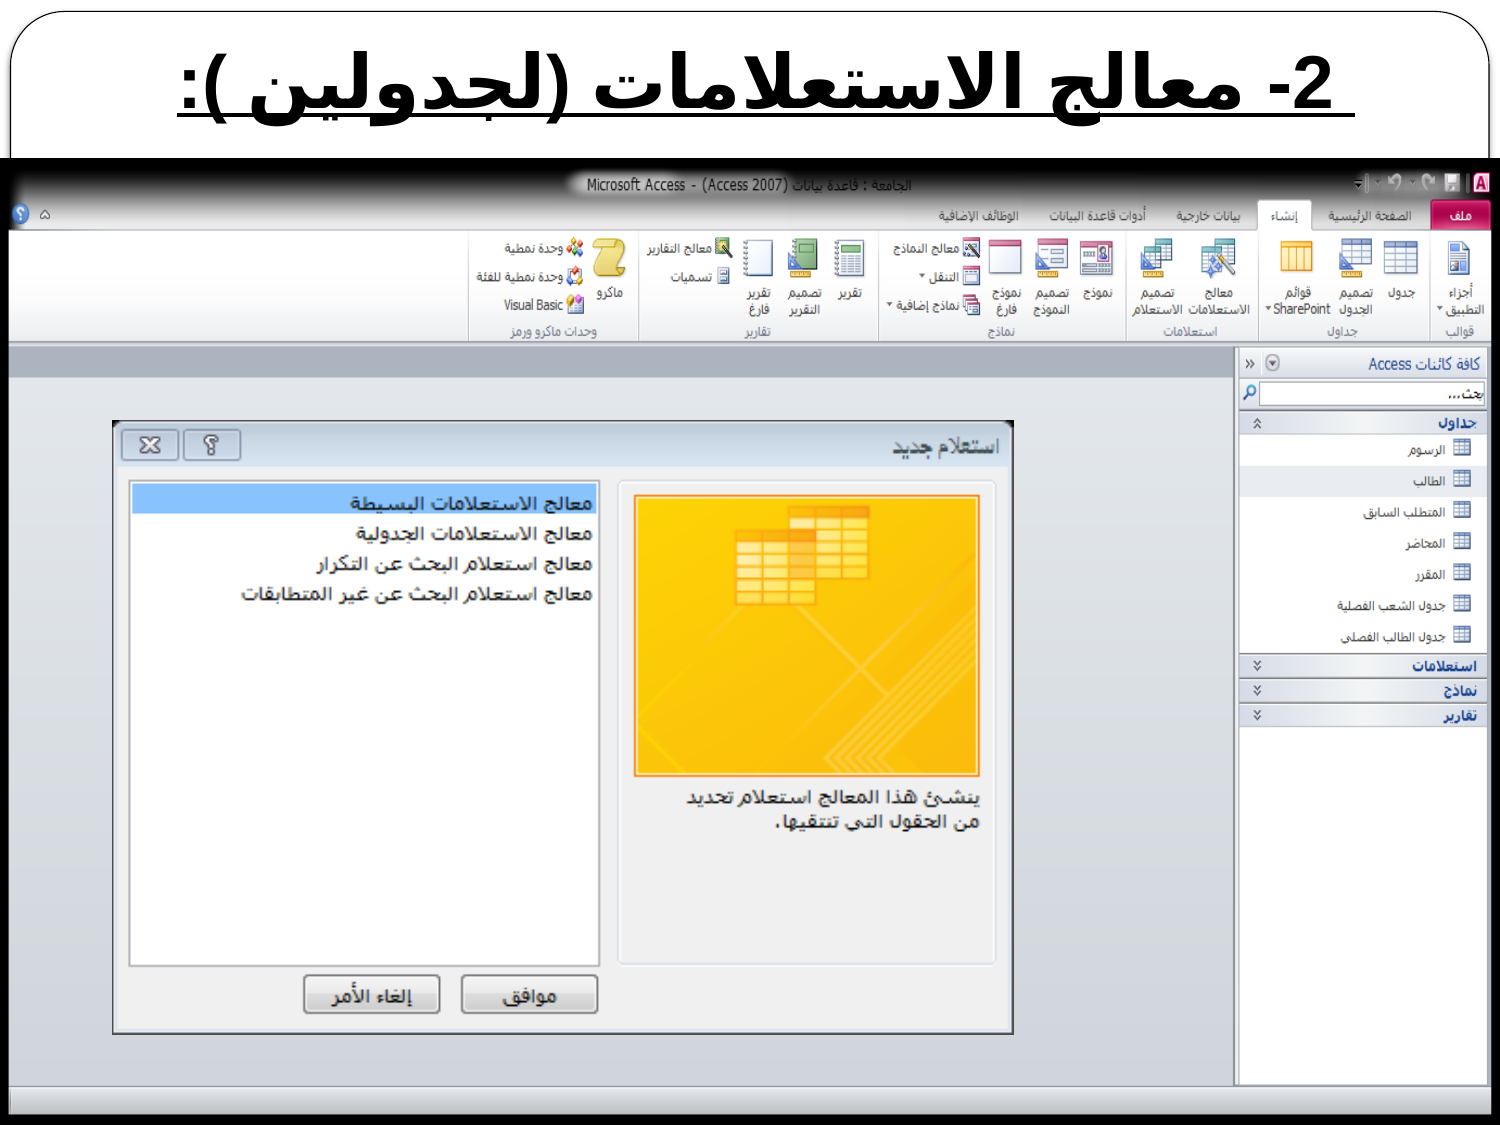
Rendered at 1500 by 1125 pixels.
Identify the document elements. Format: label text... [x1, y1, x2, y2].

picture [0, 158, 1500, 1125]
text_box 2- معالج الاستعلامات (لجدولين ): [53, 26, 1459, 149]
